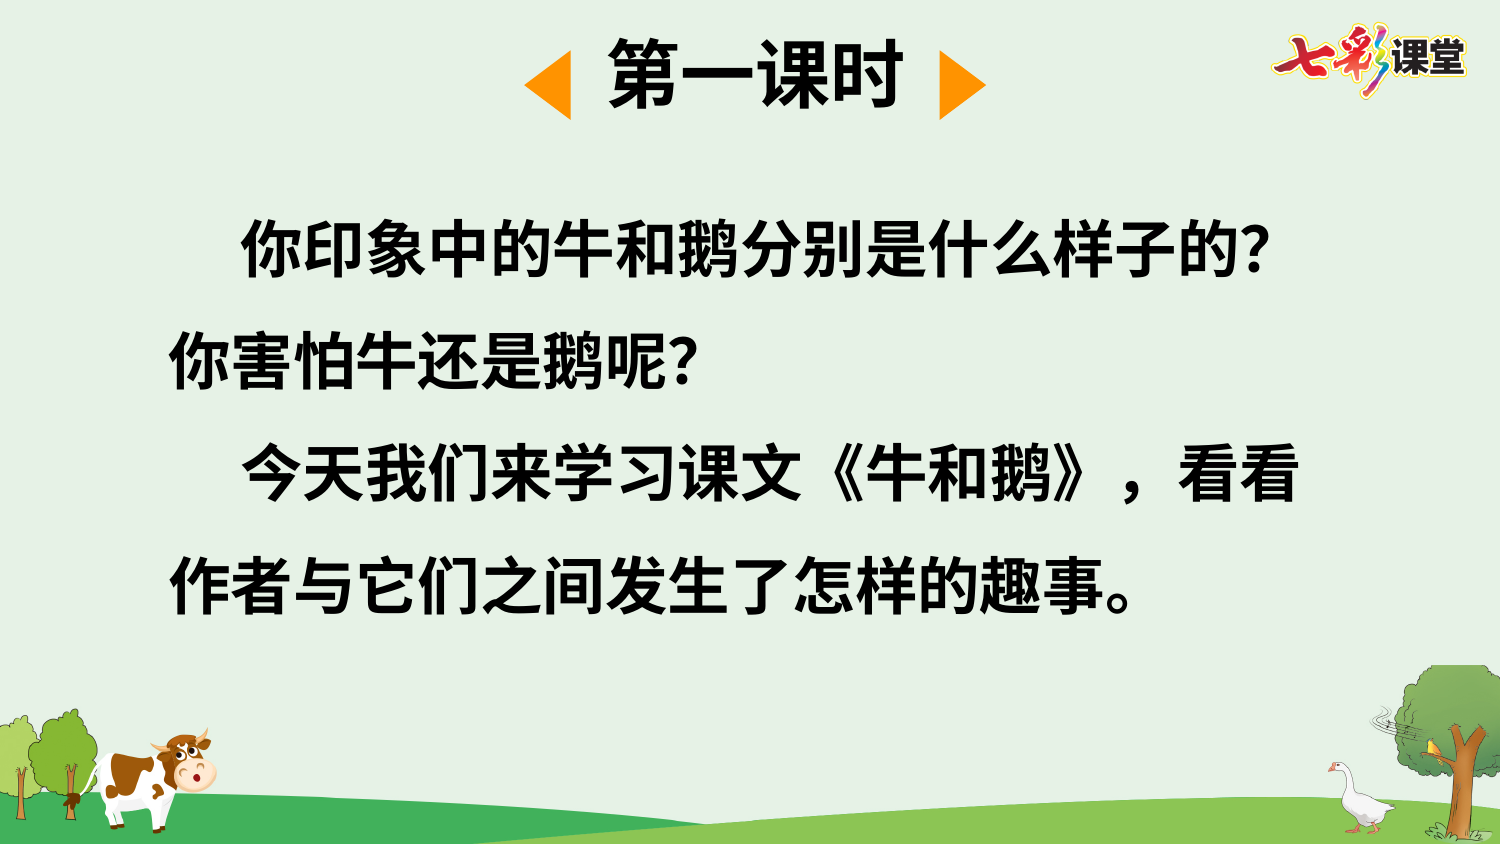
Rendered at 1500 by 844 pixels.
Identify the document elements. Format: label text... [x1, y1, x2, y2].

text_box 第一课时 [546, 20, 965, 125]
text_box 你印象中的牛和鹅分别是什么样子的？你害怕牛还是鹅呢？ 今天我们来学习课文《牛和鹅》，看看作者与它们之间发生了怎样的趣事。 [153, 164, 1347, 630]
text_box [939, 50, 987, 120]
text_box [524, 50, 571, 120]
picture [0, 0, 1500, 844]
